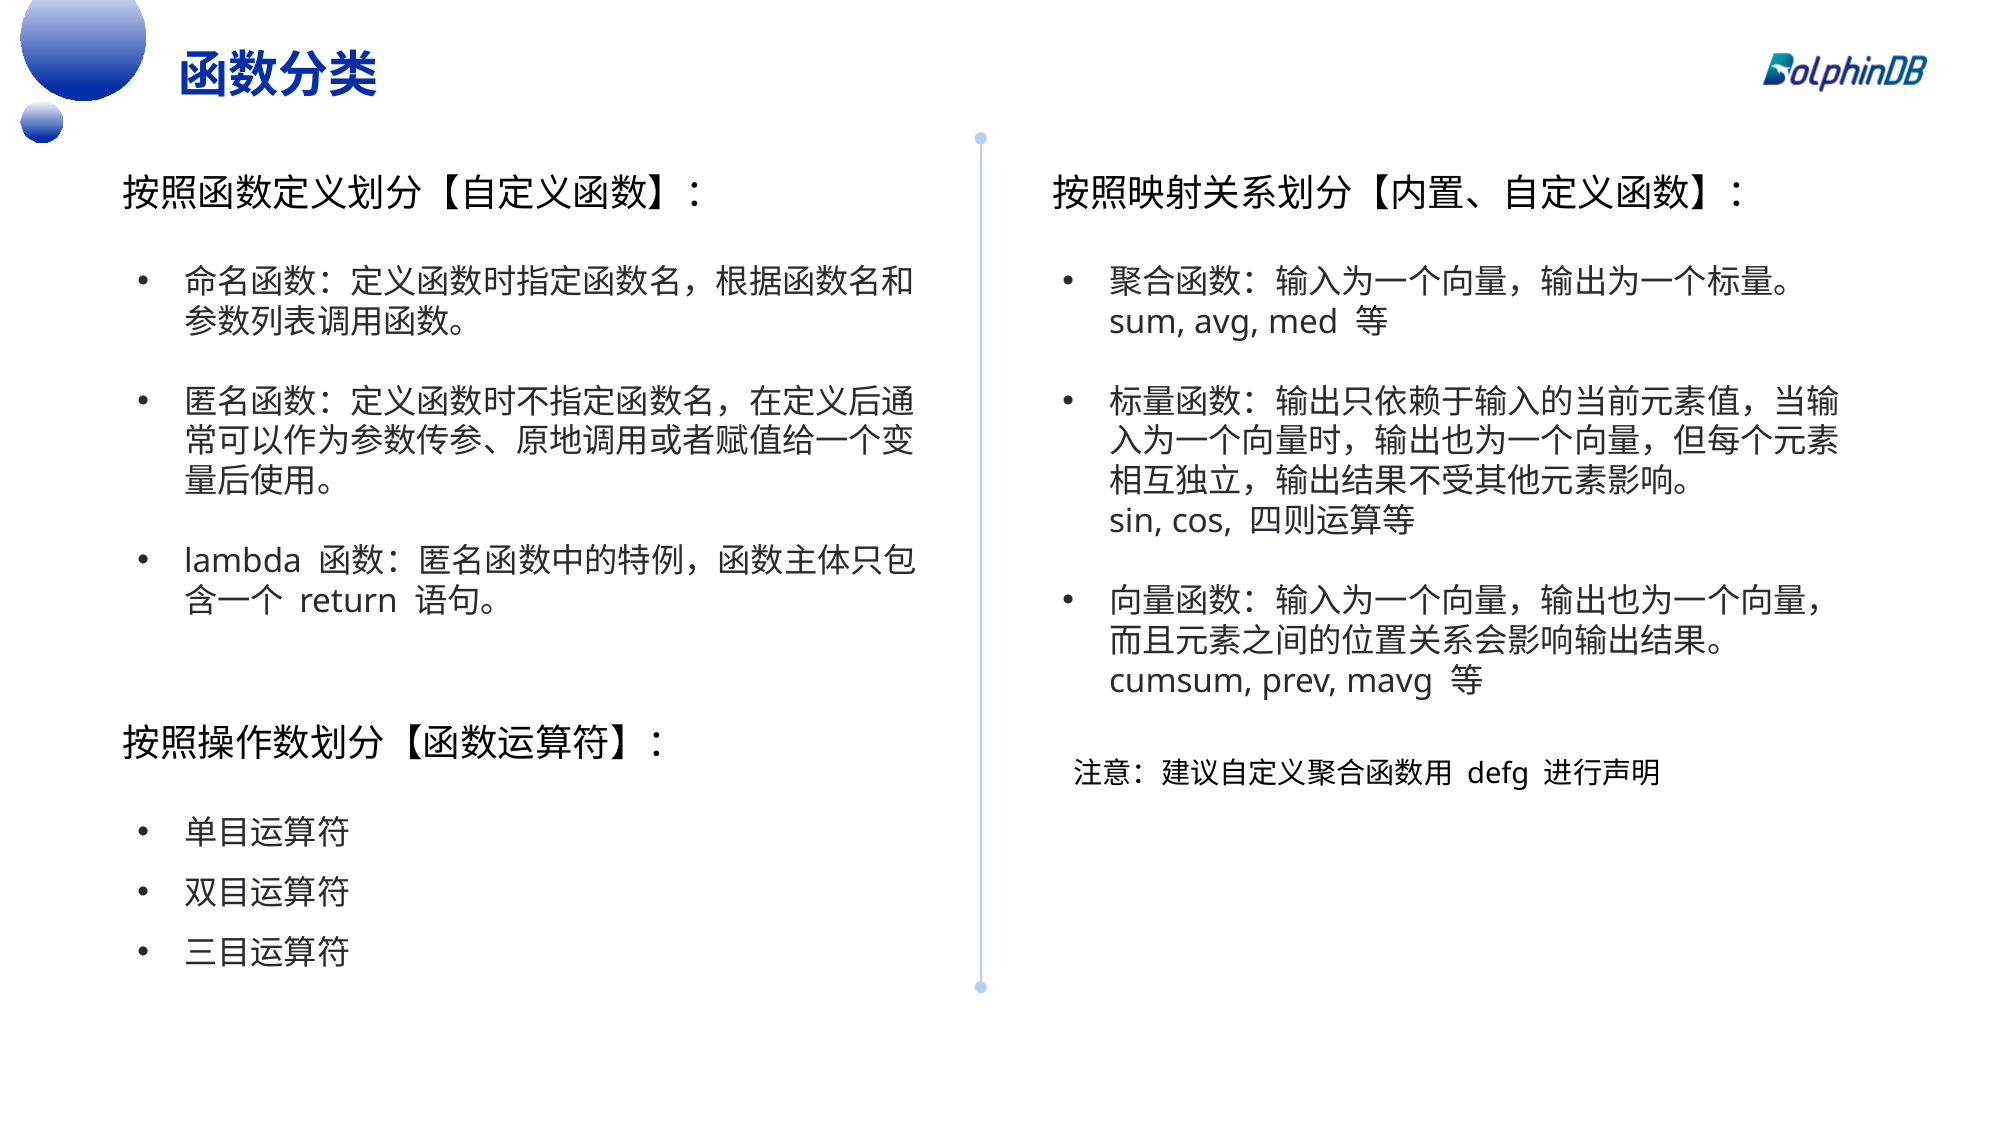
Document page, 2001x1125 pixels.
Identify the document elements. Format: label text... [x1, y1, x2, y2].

text_box 聚合函数：输入为一个向量，输出为一个标量。 sum, avg, med 等 标量函数：输出只依赖于输入的当前元素值，当输入为一个向量时，输出也为一个向量，但每个元素相互独立，输出结果不受其他元素影响。 sin, cos, 四则运算等 向量函数：输入为一个向量，输出也为一个向量，而且元素之间的位置关系会影响输出结果。 cumsum, prev, mavg 等 [1047, 252, 1881, 707]
picture [1755, 47, 1929, 93]
text_box 按照操作数划分【函数运算符】： [108, 711, 775, 772]
text_box [19, 99, 64, 144]
text_box 单目运算符 双目运算符 三目运算符 [122, 783, 956, 979]
text_box 按照函数定义划分【自定义函数】： [108, 161, 775, 222]
text_box 命名函数：定义函数时指定函数名，根据函数名和参数列表调用函数。 匿名函数：定义函数时不指定函数名，在定义后通常可以作为参数传参、原地调用或者赋值给一个变量后使用。 lambda 函数：匿名函数中的特例，函数主体只包含一个 return 语句。 [122, 252, 956, 627]
text_box 注意：建议自定义聚合函数用 defg 进行声明 [1058, 747, 1851, 798]
text_box 按照映射关系划分【内置、自定义函数】： [1038, 161, 1770, 222]
text_box [19, 0, 147, 102]
text_box 函数分类 [163, 35, 1545, 110]
